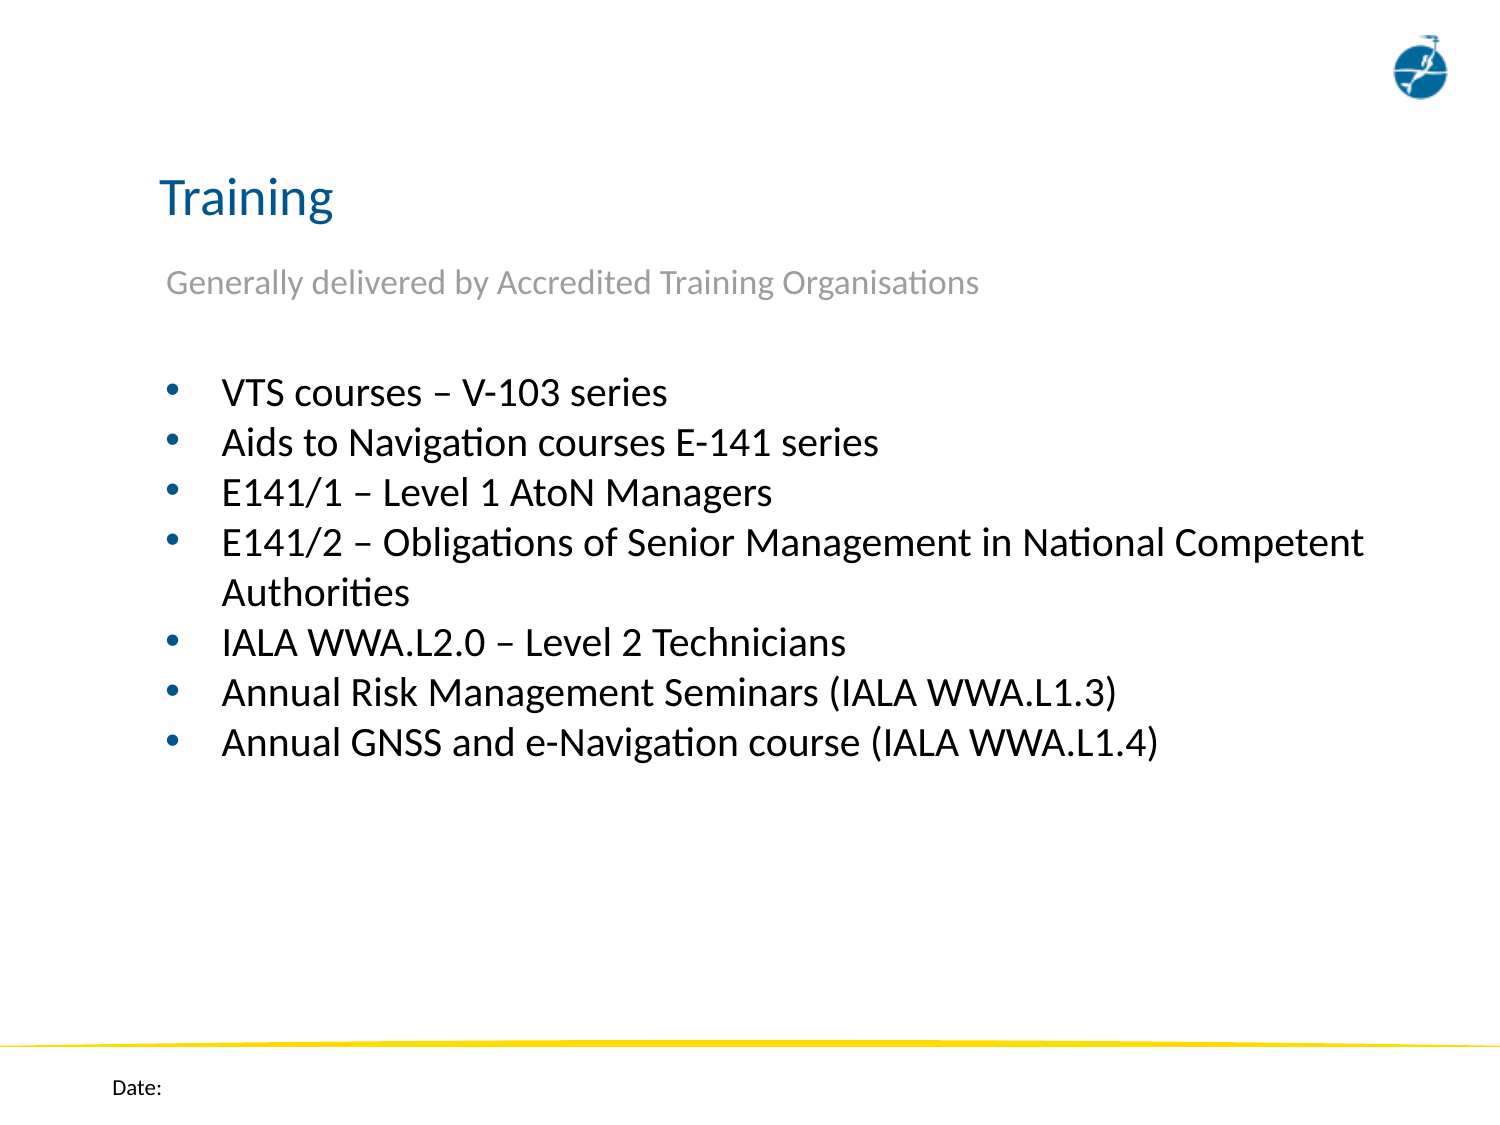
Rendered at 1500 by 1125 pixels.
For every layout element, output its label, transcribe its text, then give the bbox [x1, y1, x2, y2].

list Generally delivered by Accredited Training Organisations VTS courses – V-103 series Aids to Navigation courses E-141 series E141/1 – Level 1 AtoN Managers E141/2 – Obligations of Senior Management in National Competent Authorities IALA WWA.L2.0 – Level 2 Technicians Annual Risk Management Seminars (IALA WWA.L1.3) Annual GNSS and e-Navigation course (IALA WWA.L1.4) [165, 255, 1441, 587]
title Training [159, 72, 1436, 226]
slide_number Date: [112, 1046, 461, 1125]
